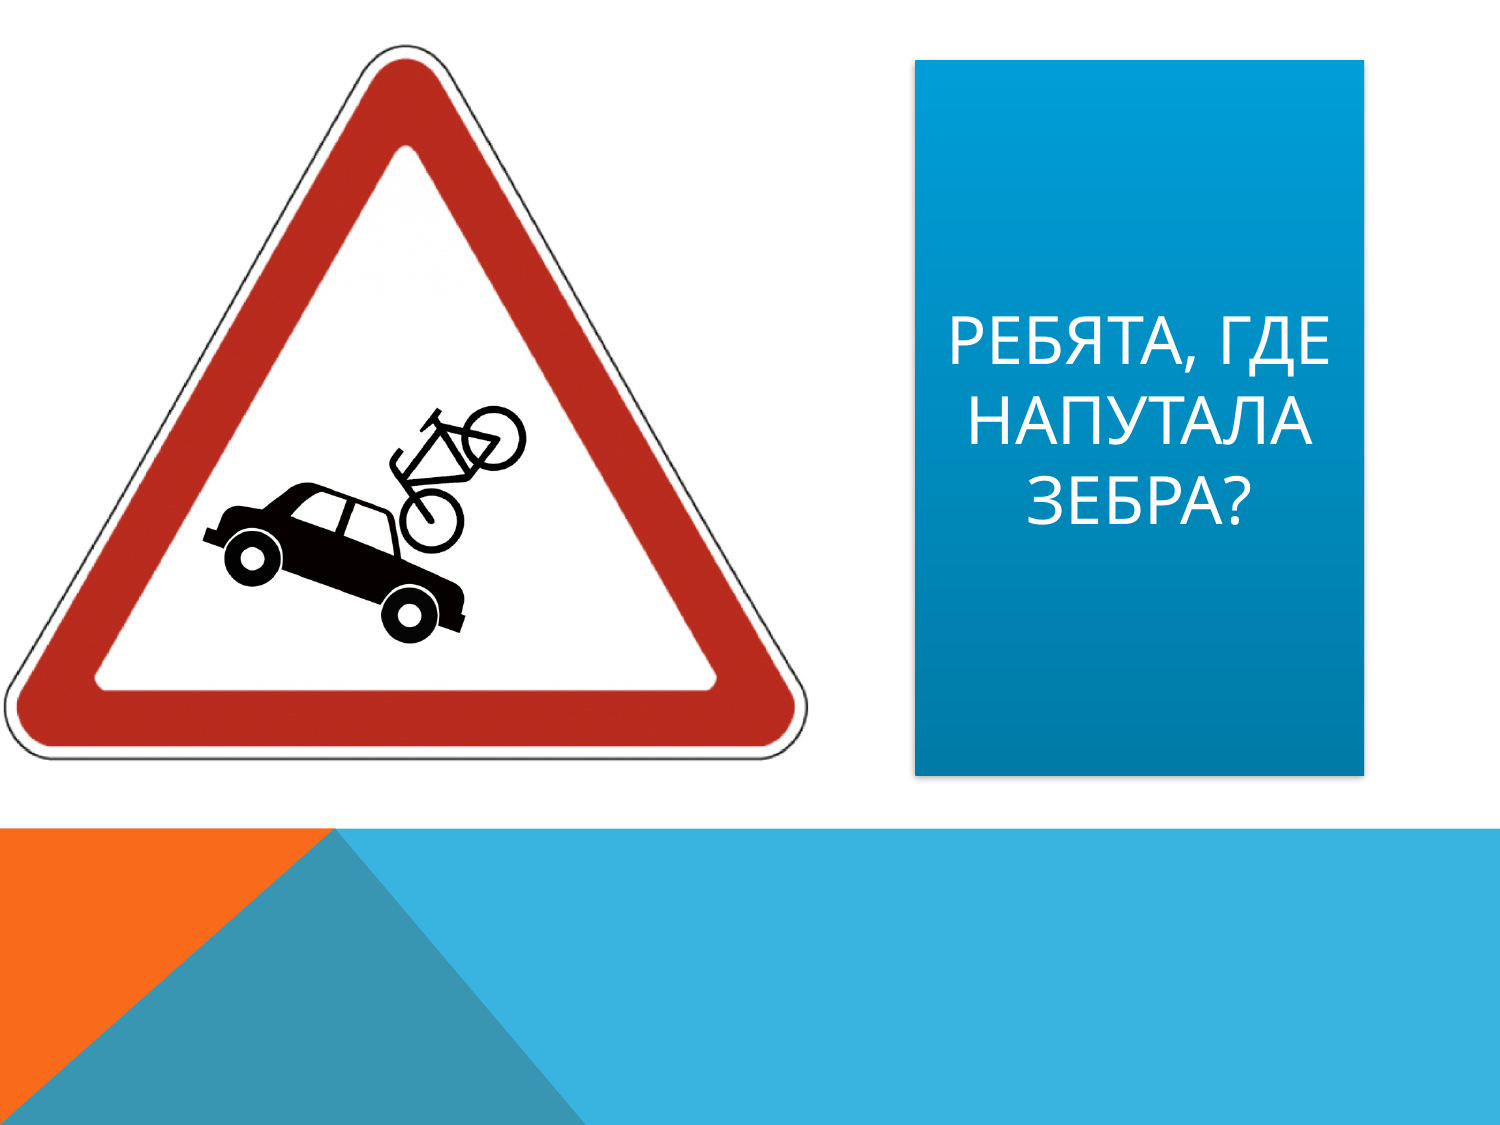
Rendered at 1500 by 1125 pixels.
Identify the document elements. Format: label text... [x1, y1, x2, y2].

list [2, 0, 810, 807]
title Ребята, где напутала зебра? [915, 60, 1365, 776]
